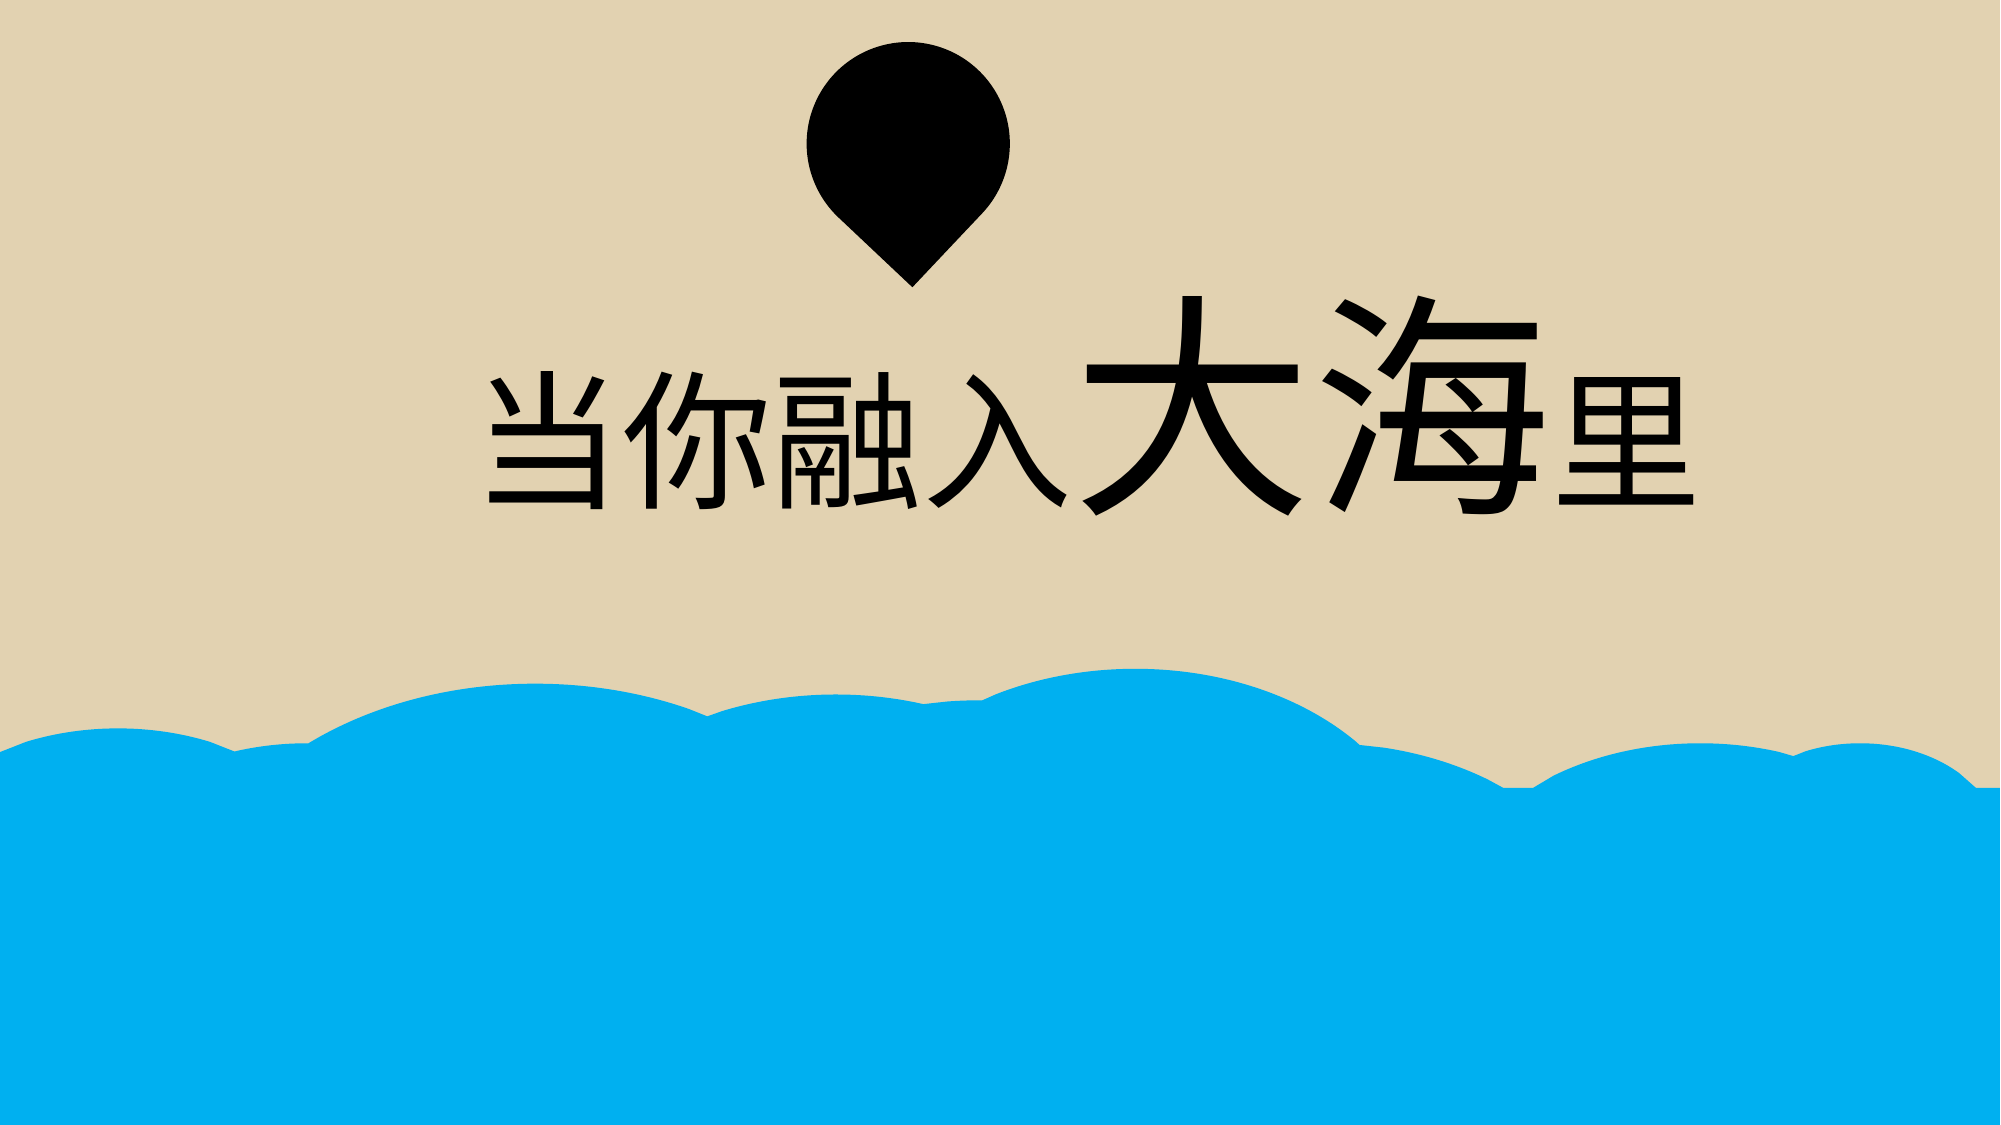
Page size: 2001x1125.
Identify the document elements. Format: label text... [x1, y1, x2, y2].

text_box [0, 0, 2000, 786]
text_box [805, 40, 1011, 289]
text_box [0, 667, 2000, 1125]
text_box 当你融入大海里 [458, 250, 1717, 553]
